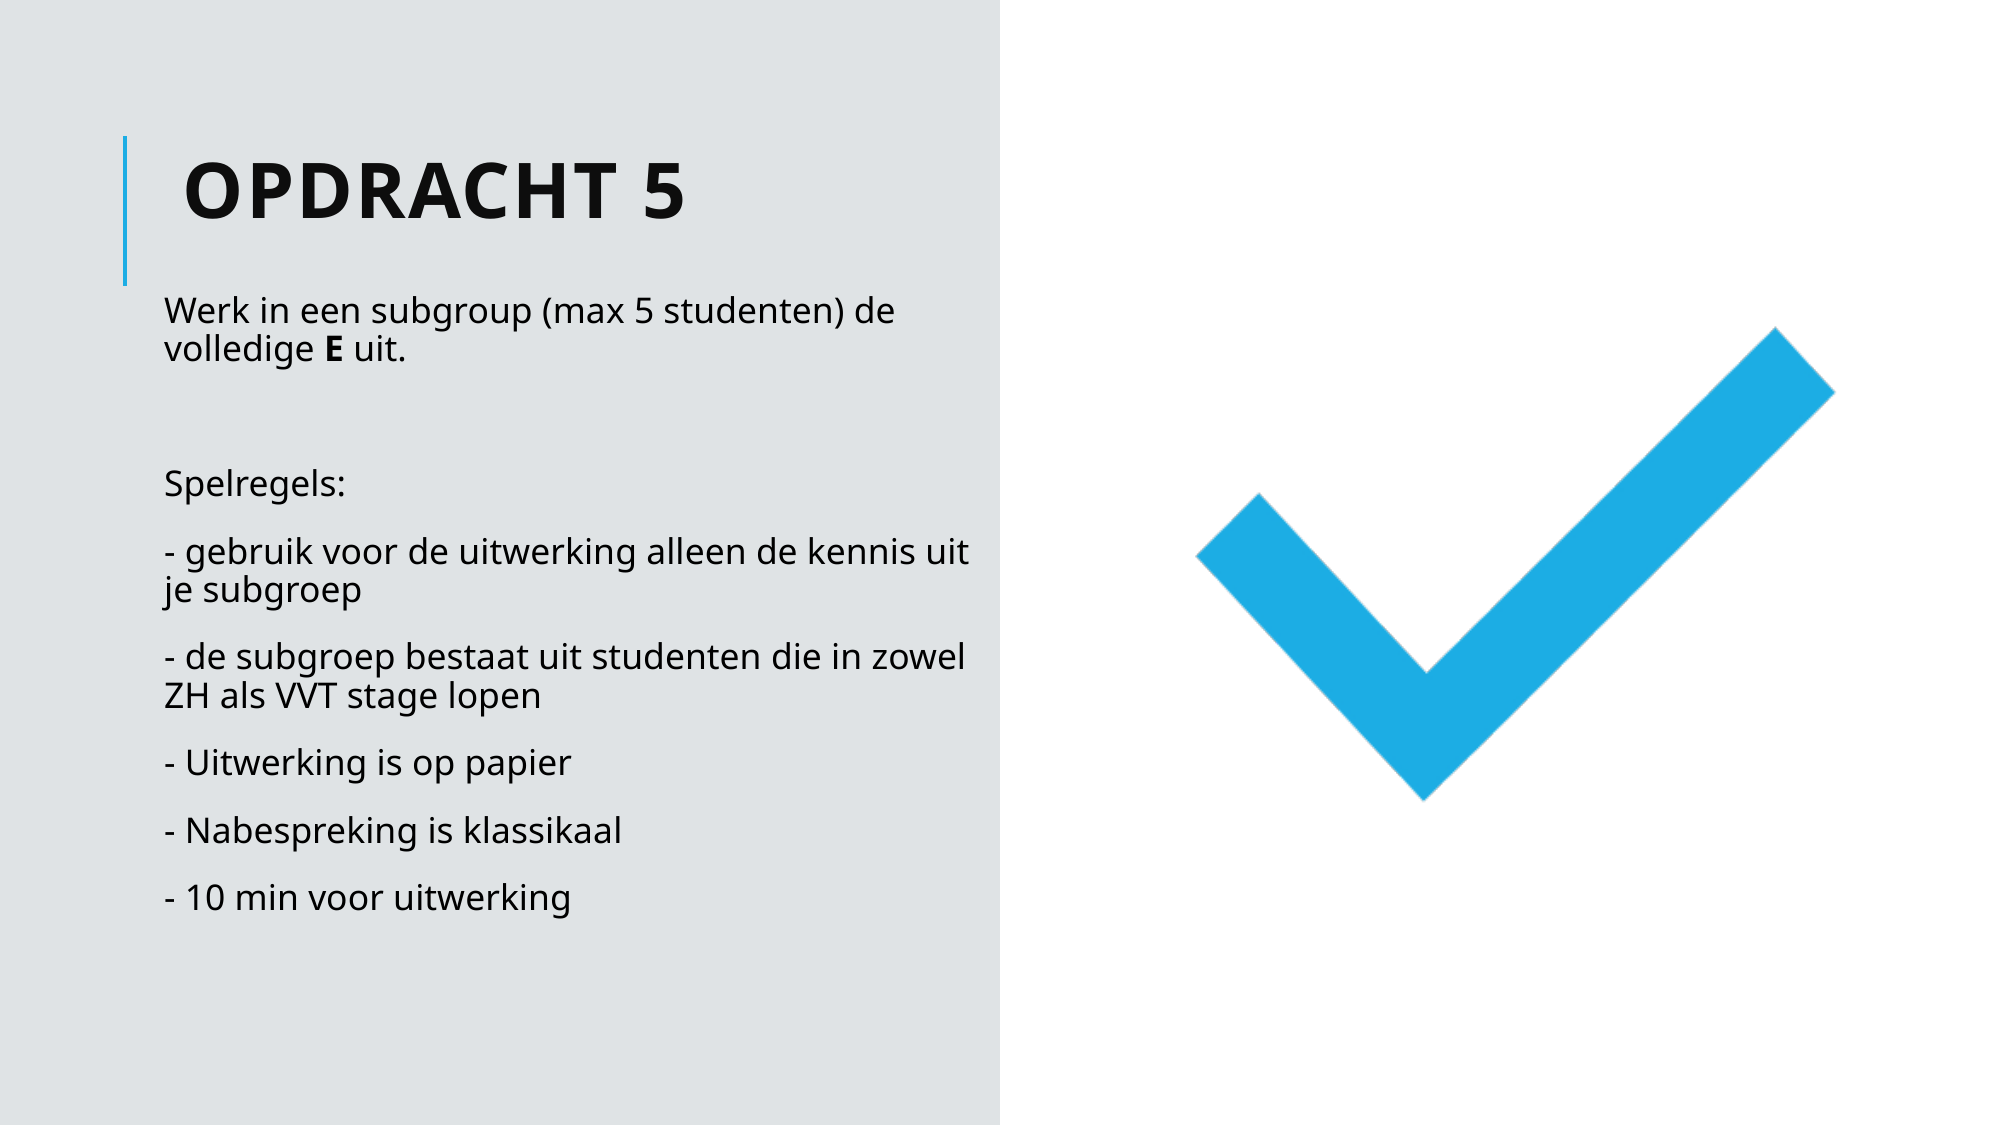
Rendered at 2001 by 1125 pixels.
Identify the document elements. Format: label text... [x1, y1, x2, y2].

text_box [0, 0, 1001, 1125]
title Opdracht 5 [168, 152, 888, 242]
list Werk in een subgroup (max 5 studenten) de volledige E uit. Spelregels: - gebruik voor de uitwerking alleen de kennis uit je subgroep - de subgroep bestaat uit studenten die in zowel ZH als VVT stage lopen - Uitwerking is op papier - Nabespreking is klassikaal - 10 min voor uitwerking [141, 285, 982, 1067]
picture [1189, 220, 1843, 906]
